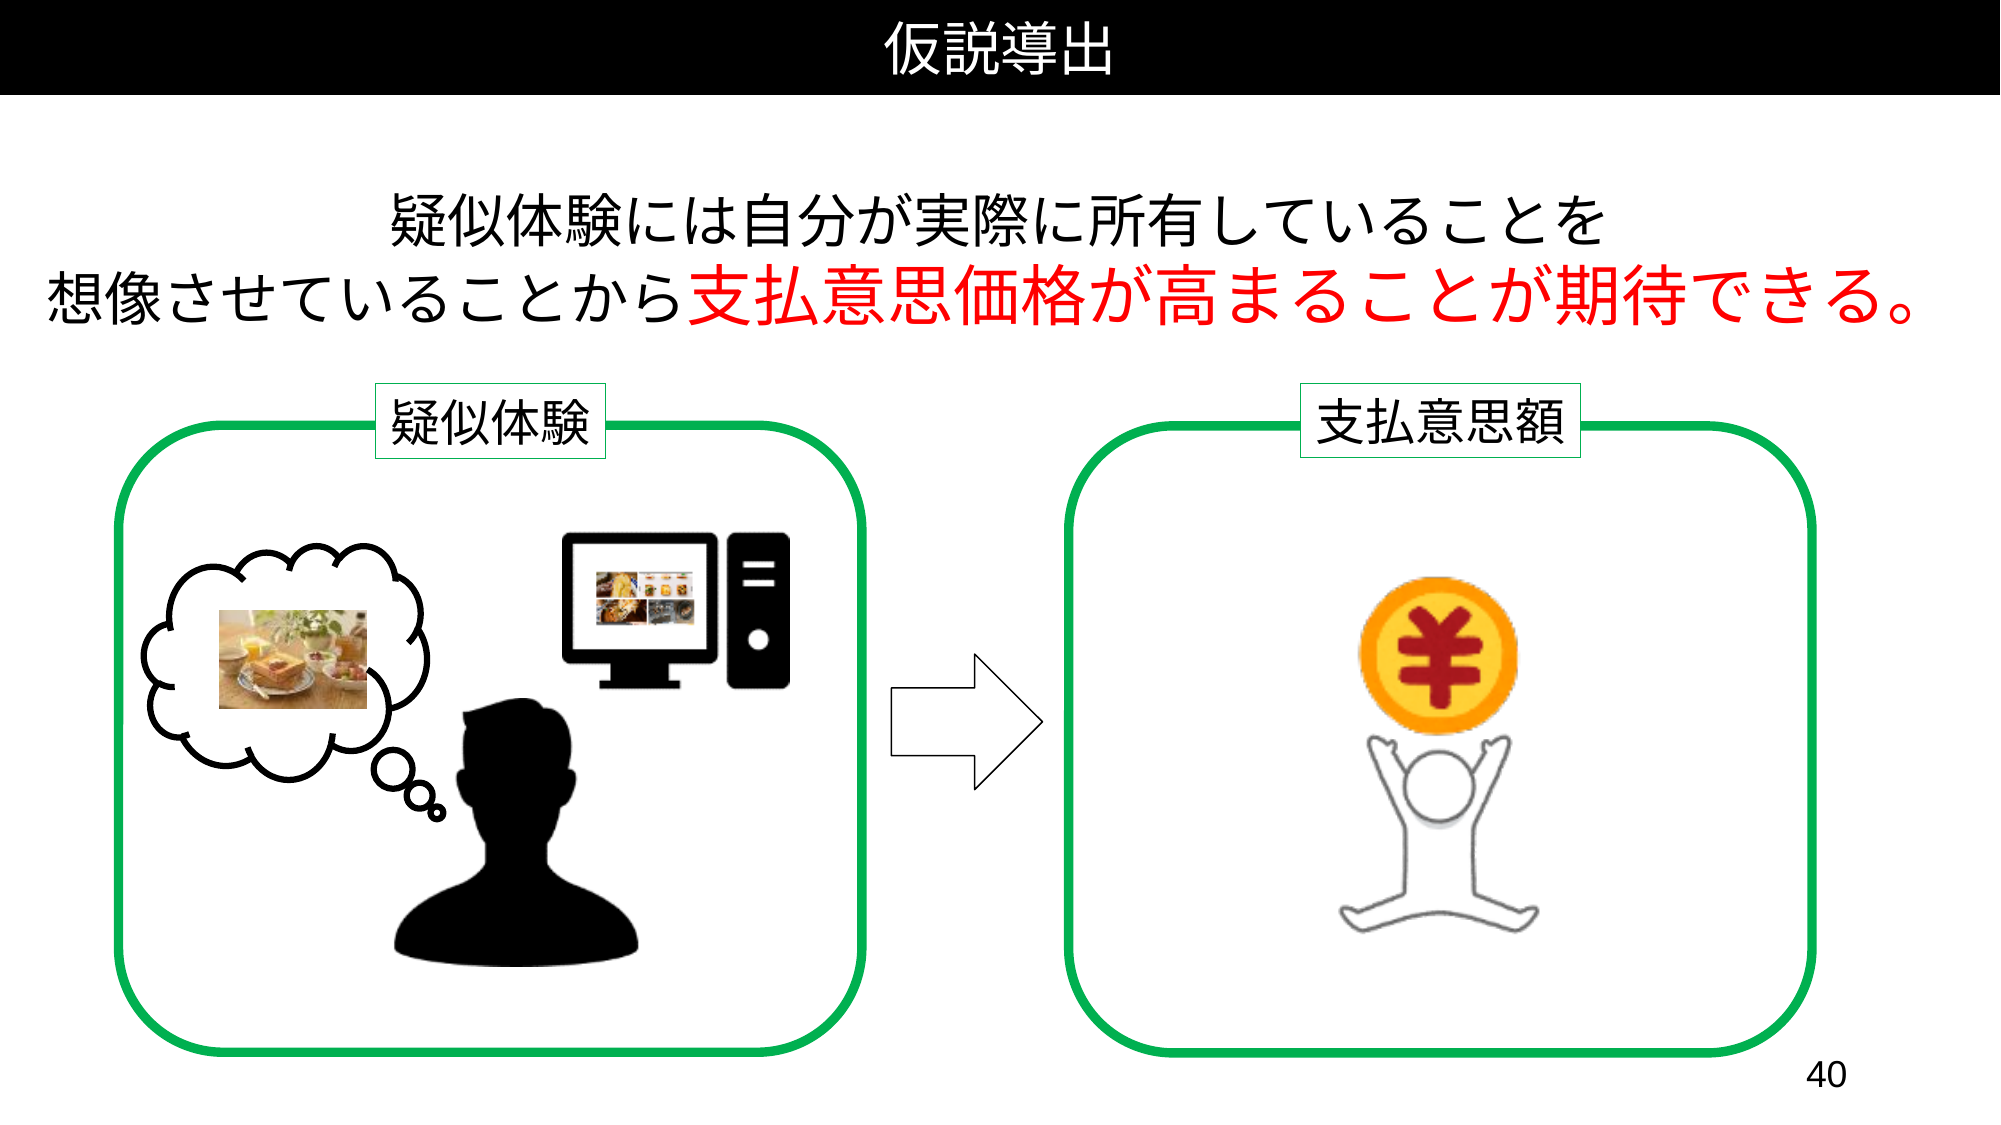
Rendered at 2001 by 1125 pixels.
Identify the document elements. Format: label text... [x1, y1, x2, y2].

text_box 疑似体験には自分が実際に所有していることを 想像させていることから支払意思価格が高まることが期待できる。 [0, 176, 2000, 342]
text_box 疑似体験 [375, 383, 606, 459]
text_box [143, 546, 428, 781]
picture [219, 610, 367, 709]
text_box [891, 654, 1043, 790]
text_box [373, 753, 382, 786]
slide_number 40 [1412, 1042, 1863, 1103]
picture [382, 497, 790, 967]
text_box [118, 425, 862, 1053]
text_box 支払意思額 [1300, 383, 1581, 458]
text_box [1068, 425, 1812, 1053]
text_box 仮説導出 [0, 0, 2000, 95]
picture [1328, 573, 1553, 945]
